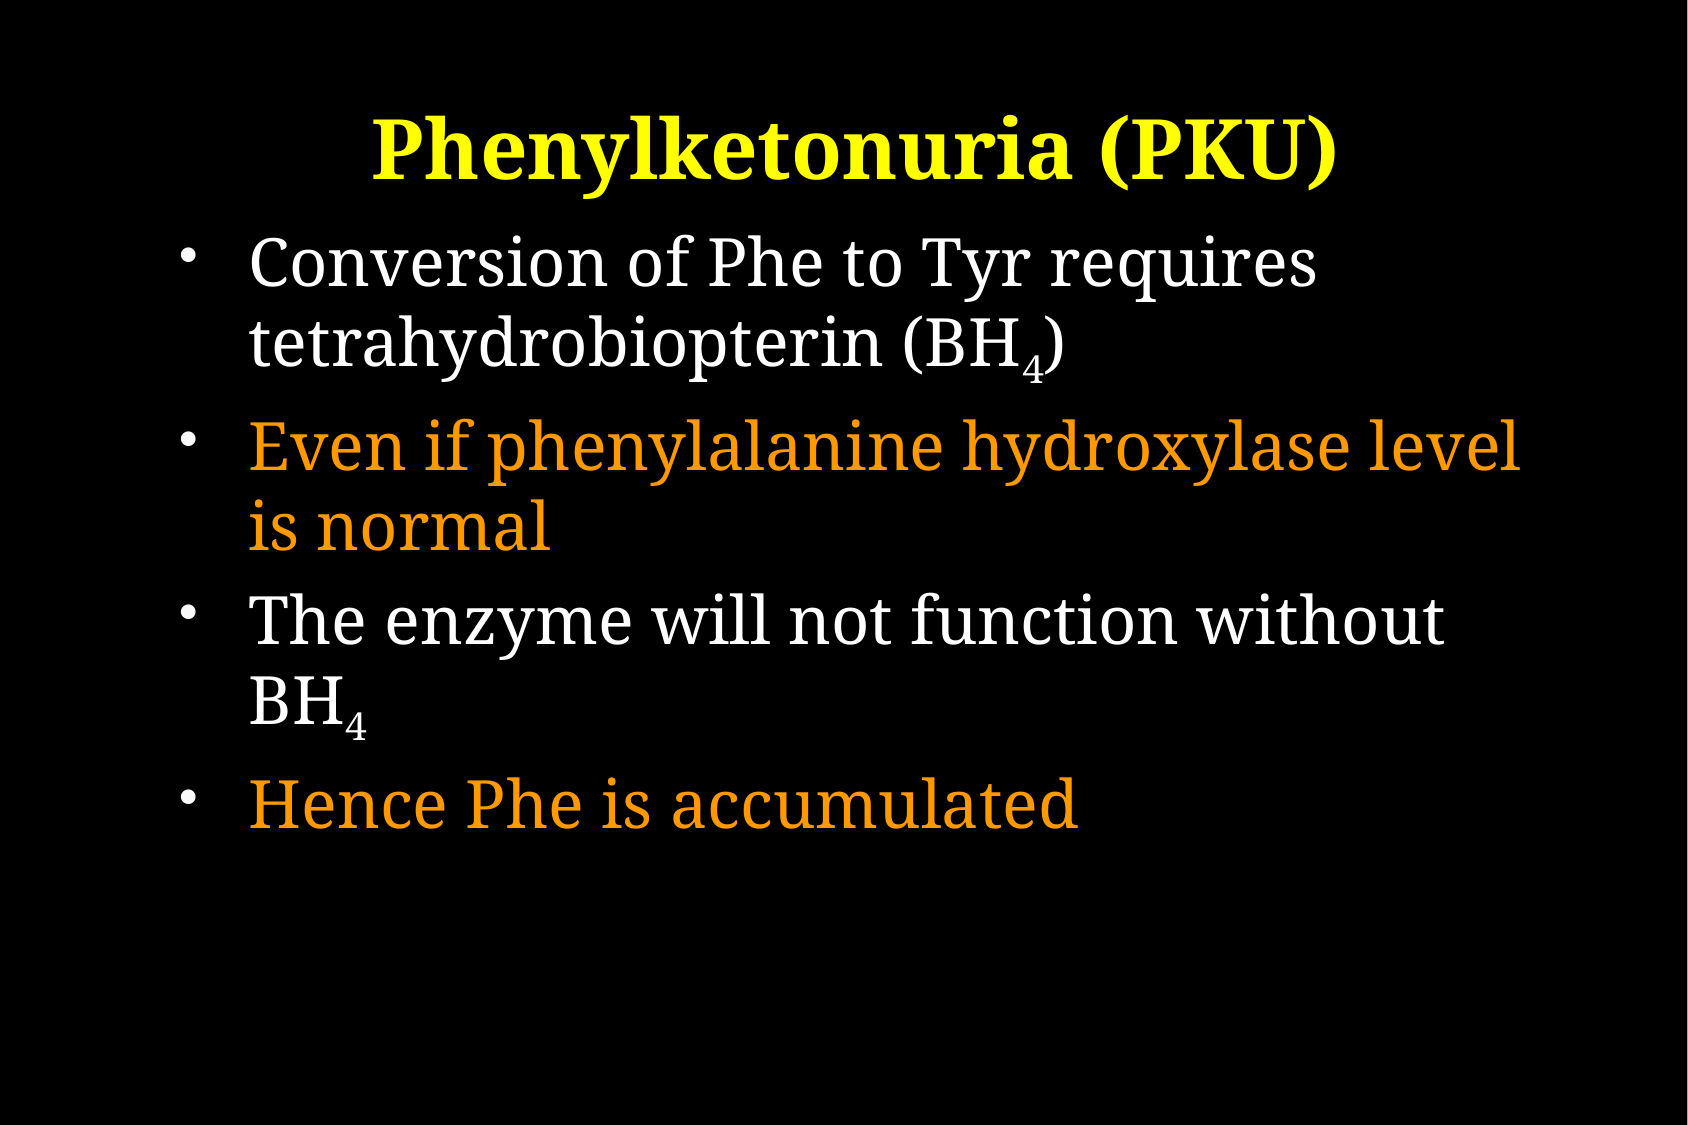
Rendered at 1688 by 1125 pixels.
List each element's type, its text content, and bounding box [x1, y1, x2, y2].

list Conversion of Phe to Tyr requires tetrahydrobiopterin (BH4) Even if phenylalanine hydroxylase level is normal The enzyme will not function without BH4 Hence Phe is accumulated [143, 212, 1575, 1038]
title Phenylketonuria (PKU) [181, 87, 1532, 205]
